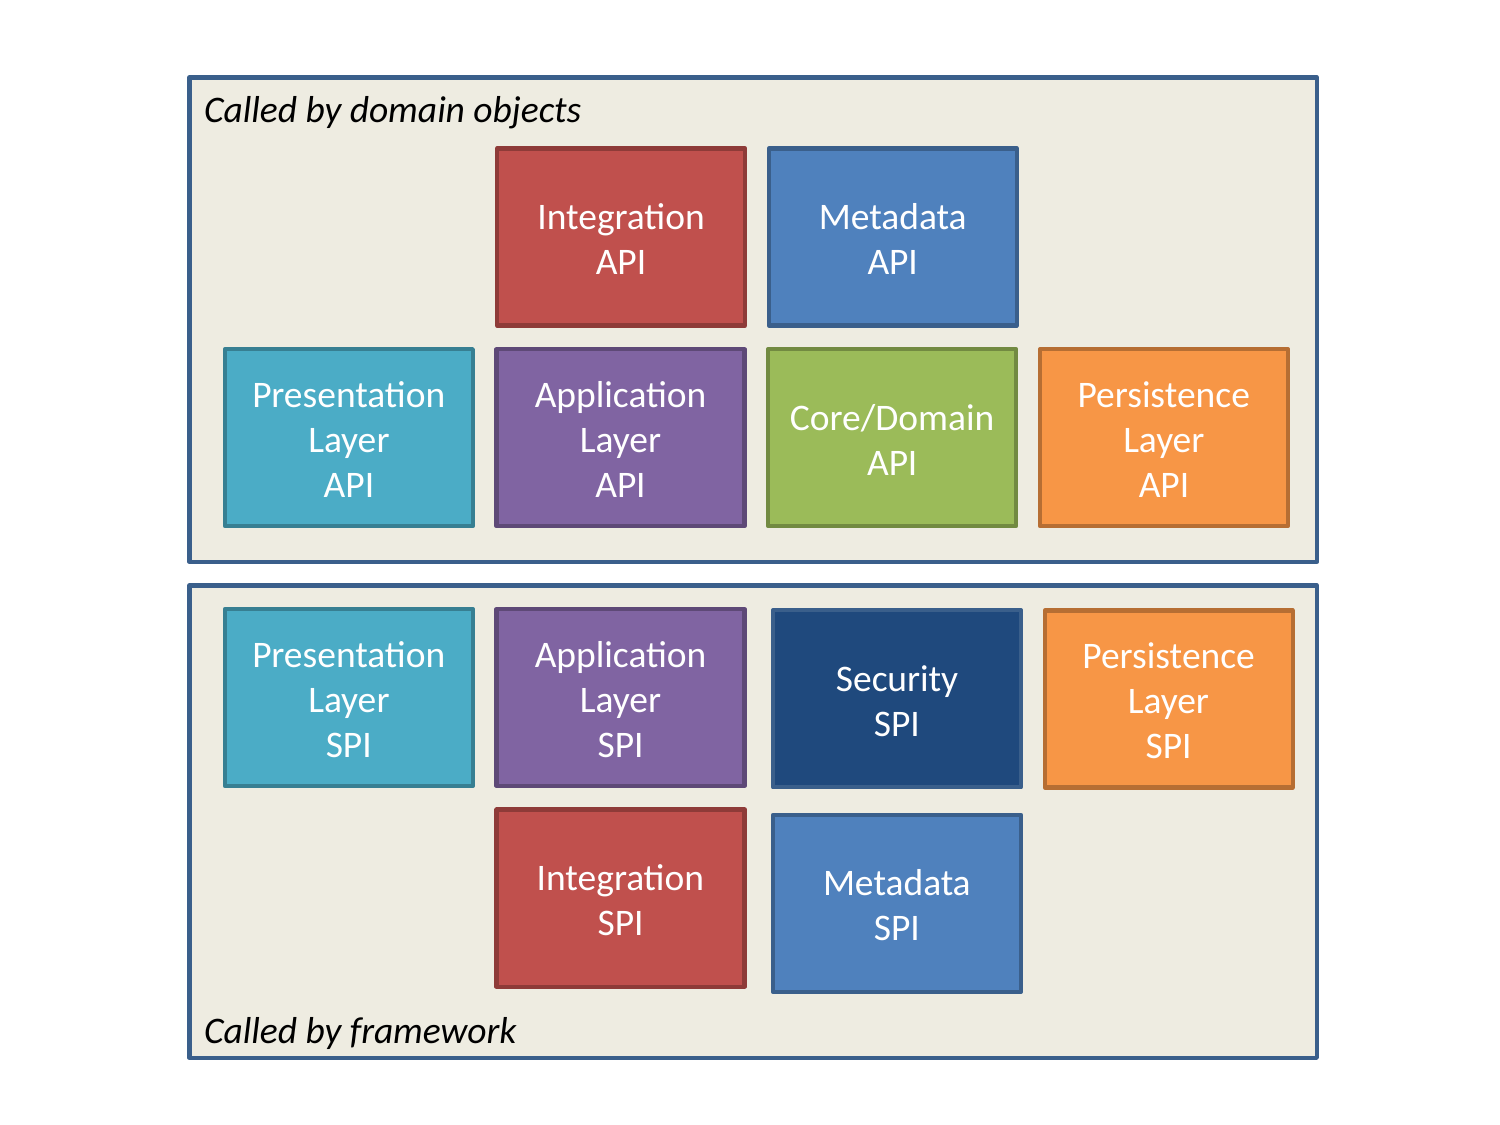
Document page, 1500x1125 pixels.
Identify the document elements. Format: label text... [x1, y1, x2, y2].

text_box Called by domain objects [187, 75, 1319, 564]
text_box Presentation Layer SPI [223, 607, 475, 788]
text_box Presentation Layer API [223, 347, 475, 528]
text_box Metadata API [767, 146, 1019, 328]
text_box Application Layer SPI [494, 607, 747, 788]
text_box Integration SPI [494, 807, 747, 989]
text_box Persistence Layer SPI [1043, 608, 1295, 790]
text_box Persistence Layer API [1038, 347, 1290, 528]
text_box Called by framework [187, 583, 1319, 1060]
text_box Metadata SPI [771, 813, 1023, 994]
text_box Integration API [495, 146, 747, 328]
text_box Application Layer API [494, 347, 747, 528]
text_box Core/Domain API [766, 347, 1018, 528]
text_box Security SPI [771, 608, 1023, 789]
